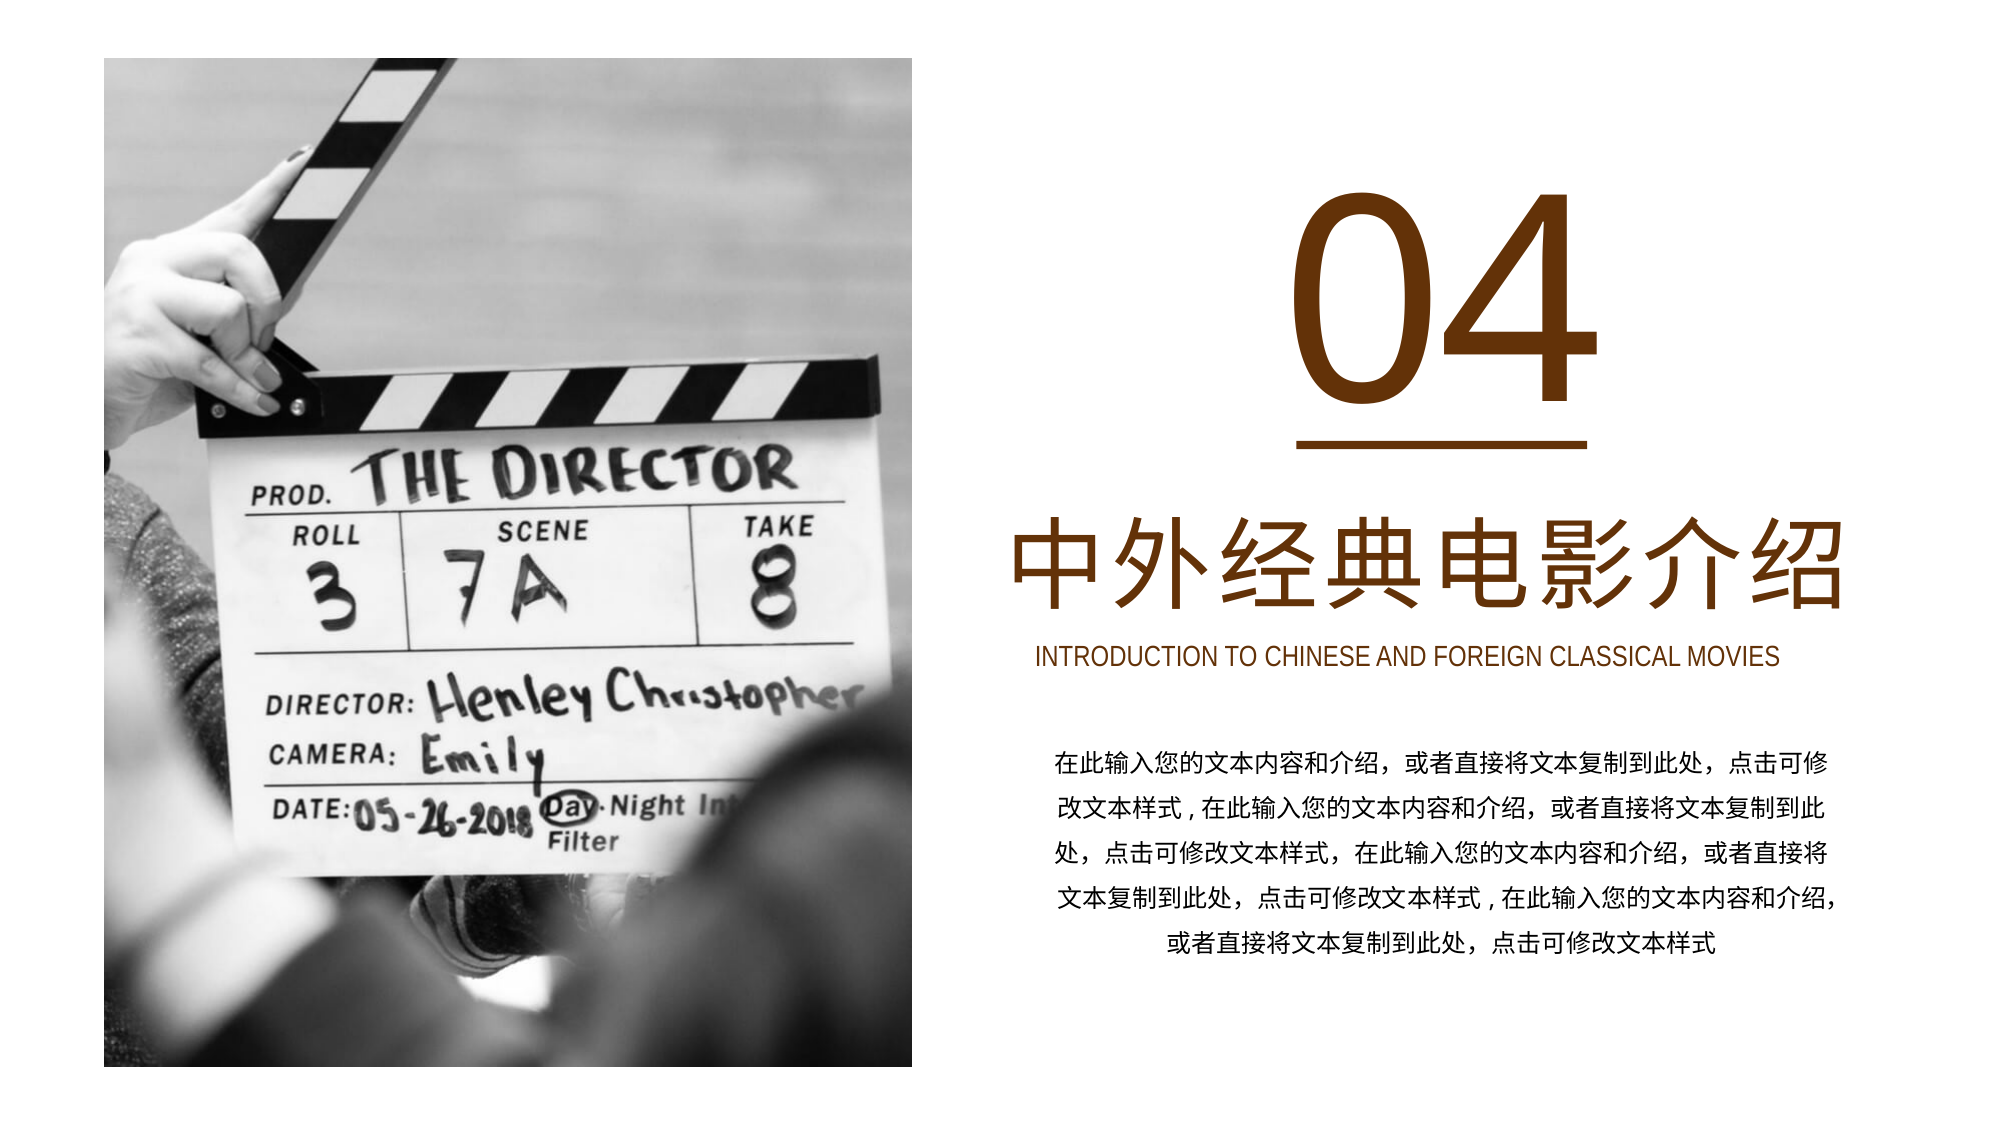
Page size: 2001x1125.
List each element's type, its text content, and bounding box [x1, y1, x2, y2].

picture [104, 58, 912, 1067]
text_box 中外经典电影介绍 [988, 494, 1896, 629]
text_box INTRODUCTION TO CHINESE AND FOREIGN CLASSICAL MOVIES [1019, 629, 1864, 684]
text_box [1295, 440, 1588, 450]
text_box 04 [1265, 106, 1618, 467]
text_box 在此输入您的文本内容和介绍，或者直接将文本复制到此处，点击可修改文本样式,在此输入您的文本内容和介绍，或者直接将文本复制到此处，点击可修改文本样式，在此输入您的文本内容和介绍，或者直接将文本复制到此处，点击可修改文本样式,在此输入您的文本内容和介绍，或者直接将文本复制到此处，点击可修改文本样式 [1038, 725, 1845, 965]
